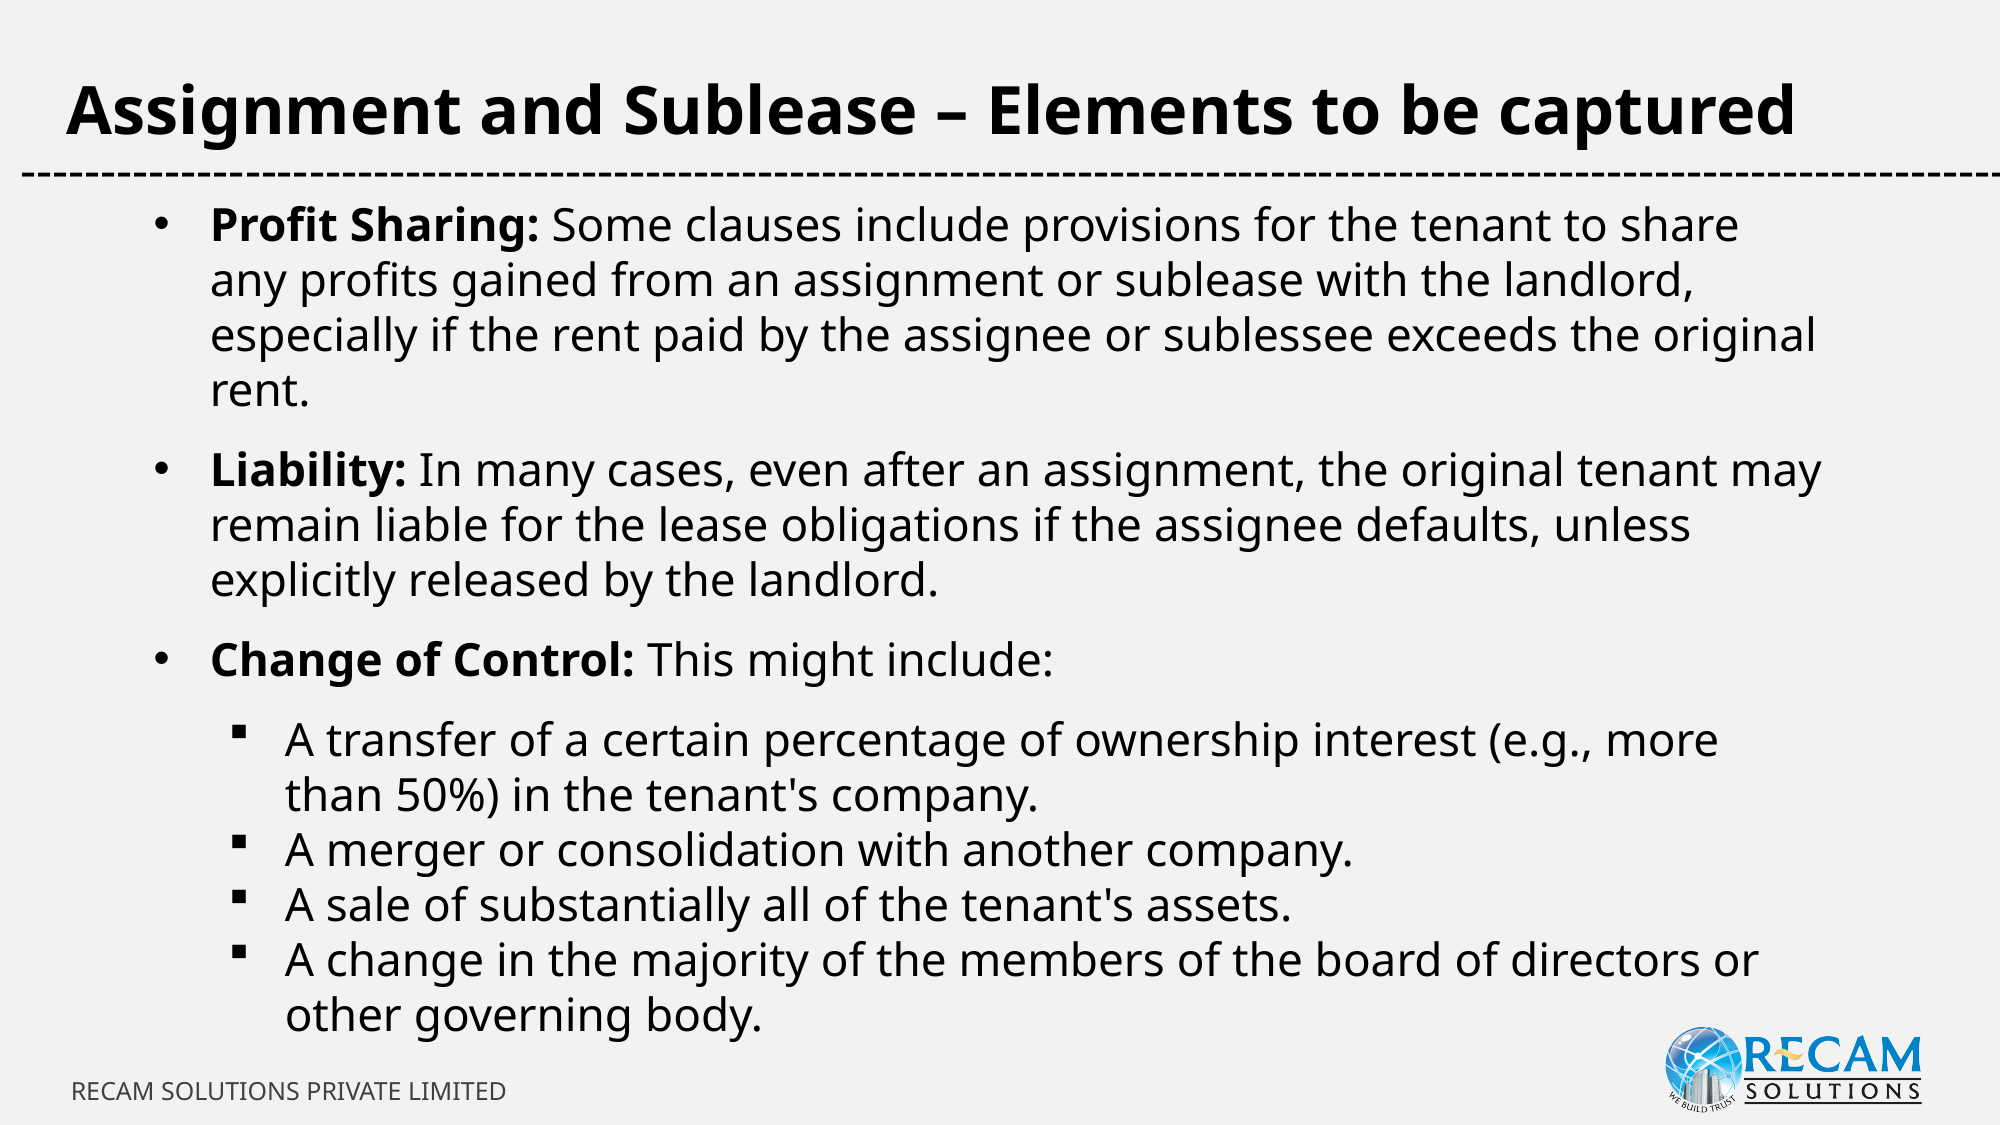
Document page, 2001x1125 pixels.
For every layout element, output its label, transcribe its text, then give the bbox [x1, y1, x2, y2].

text_box Assignment and Sublease – Elements to be captured [51, 60, 1979, 131]
text_box ----------------------------------------------------------------------------------------------------------------------------- [6, 131, 2000, 207]
footer RECAM SOLUTIONS PRIVATE LIMITED [70, 1073, 971, 1107]
picture [1652, 1014, 1935, 1125]
picture [1752, 1048, 1764, 1054]
text_box Profit Sharing: Some clauses include provisions for the tenant to share any profits gained from an assignment or sublease with the landlord, especially if the rent paid by the assignee or sublessee exceeds the original rent. Liability: In many cases, even after an assignment, the original tenant may remain liable for the lease obligations if the assignee defaults, unless explicitly released by the landlord. Change of Control: This might include: A transfer of a certain percentage of ownership interest (e.g., more than 50%) in the tenant's company. A merger or consolidation with another company. A sale of substantially all of the tenant's assets. A change in the majority of the members of the board of directors or other governing body. [138, 188, 1842, 1048]
